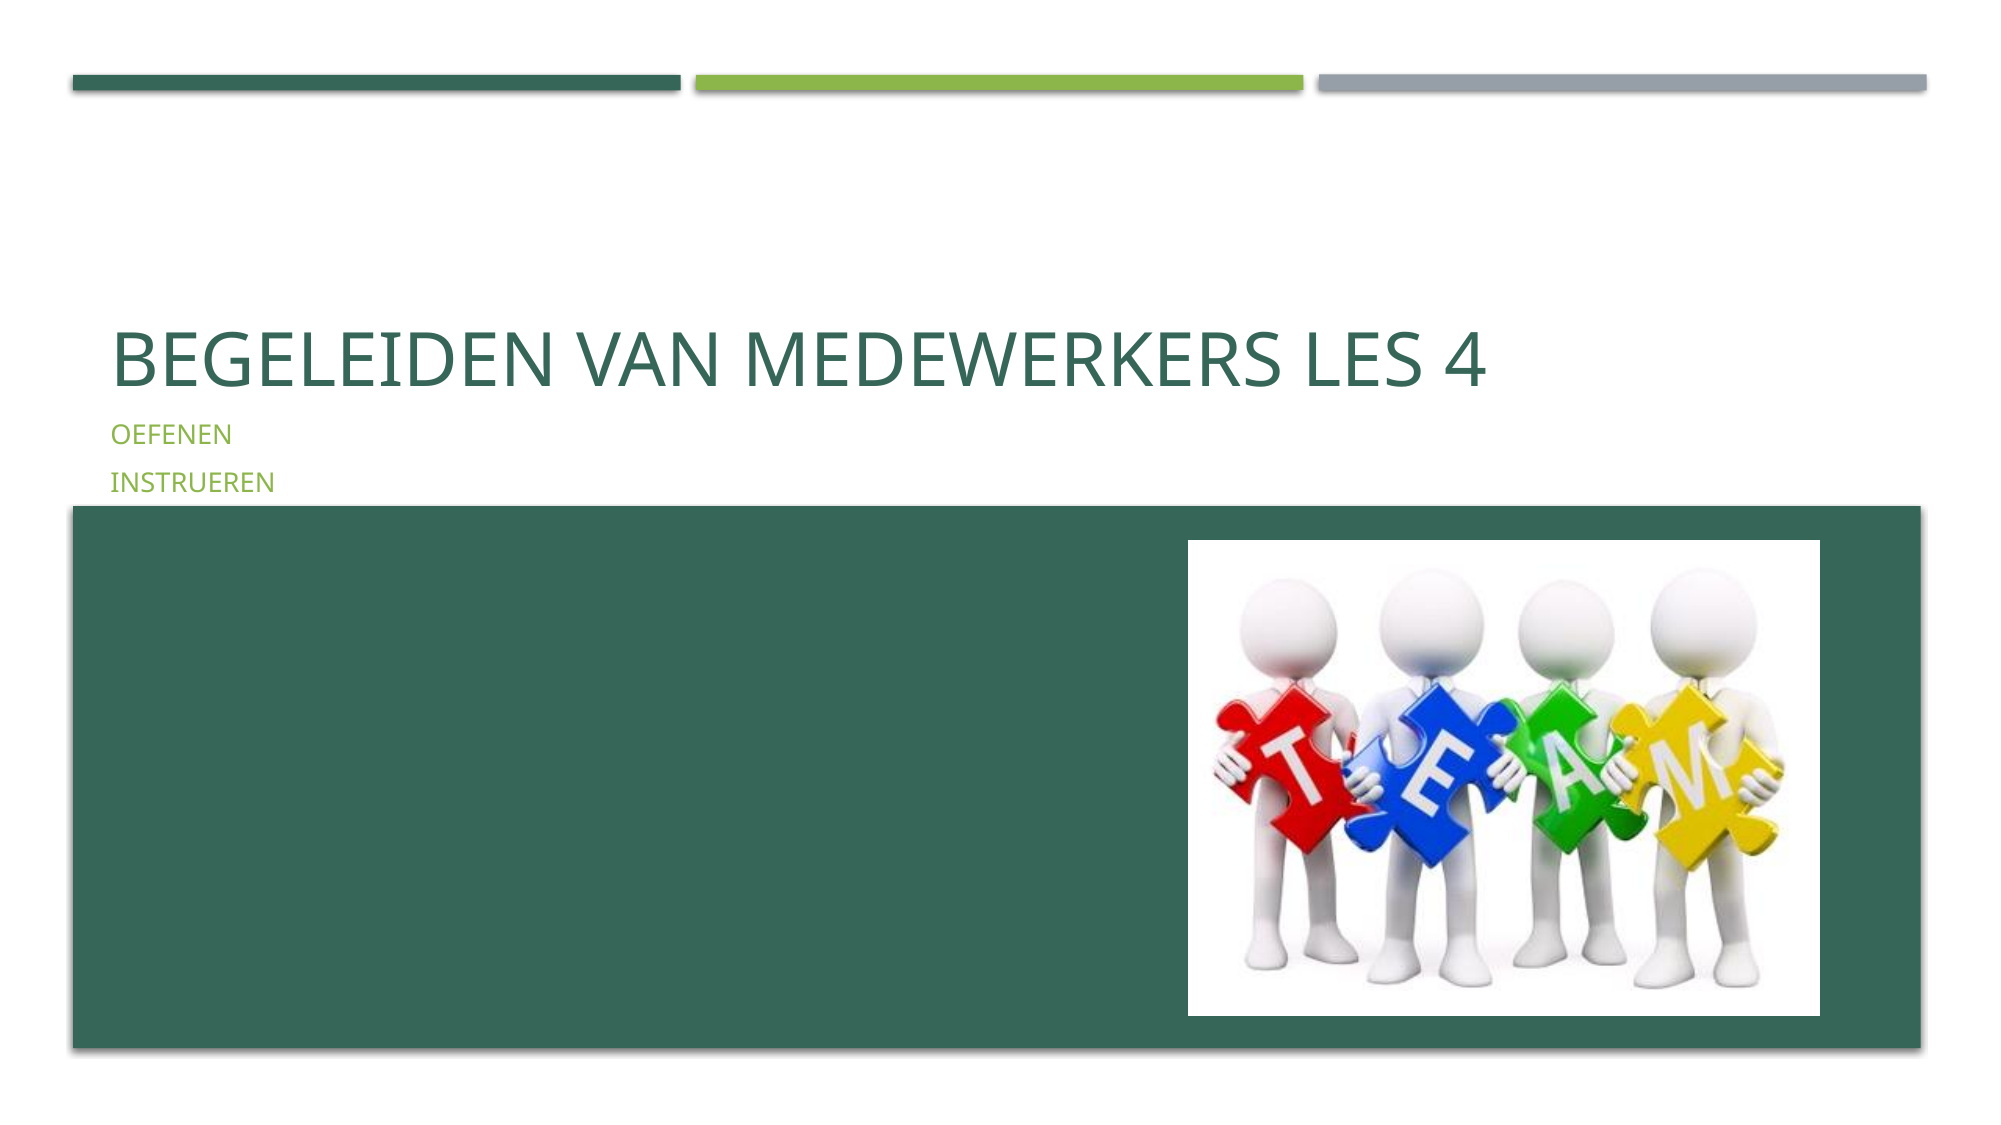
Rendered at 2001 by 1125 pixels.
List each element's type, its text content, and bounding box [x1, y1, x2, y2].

title Begeleiden van medewerkers les 4 [95, 167, 1899, 409]
picture [1188, 539, 1821, 1016]
subtitle Oefenen Instrueren [95, 409, 1899, 507]
